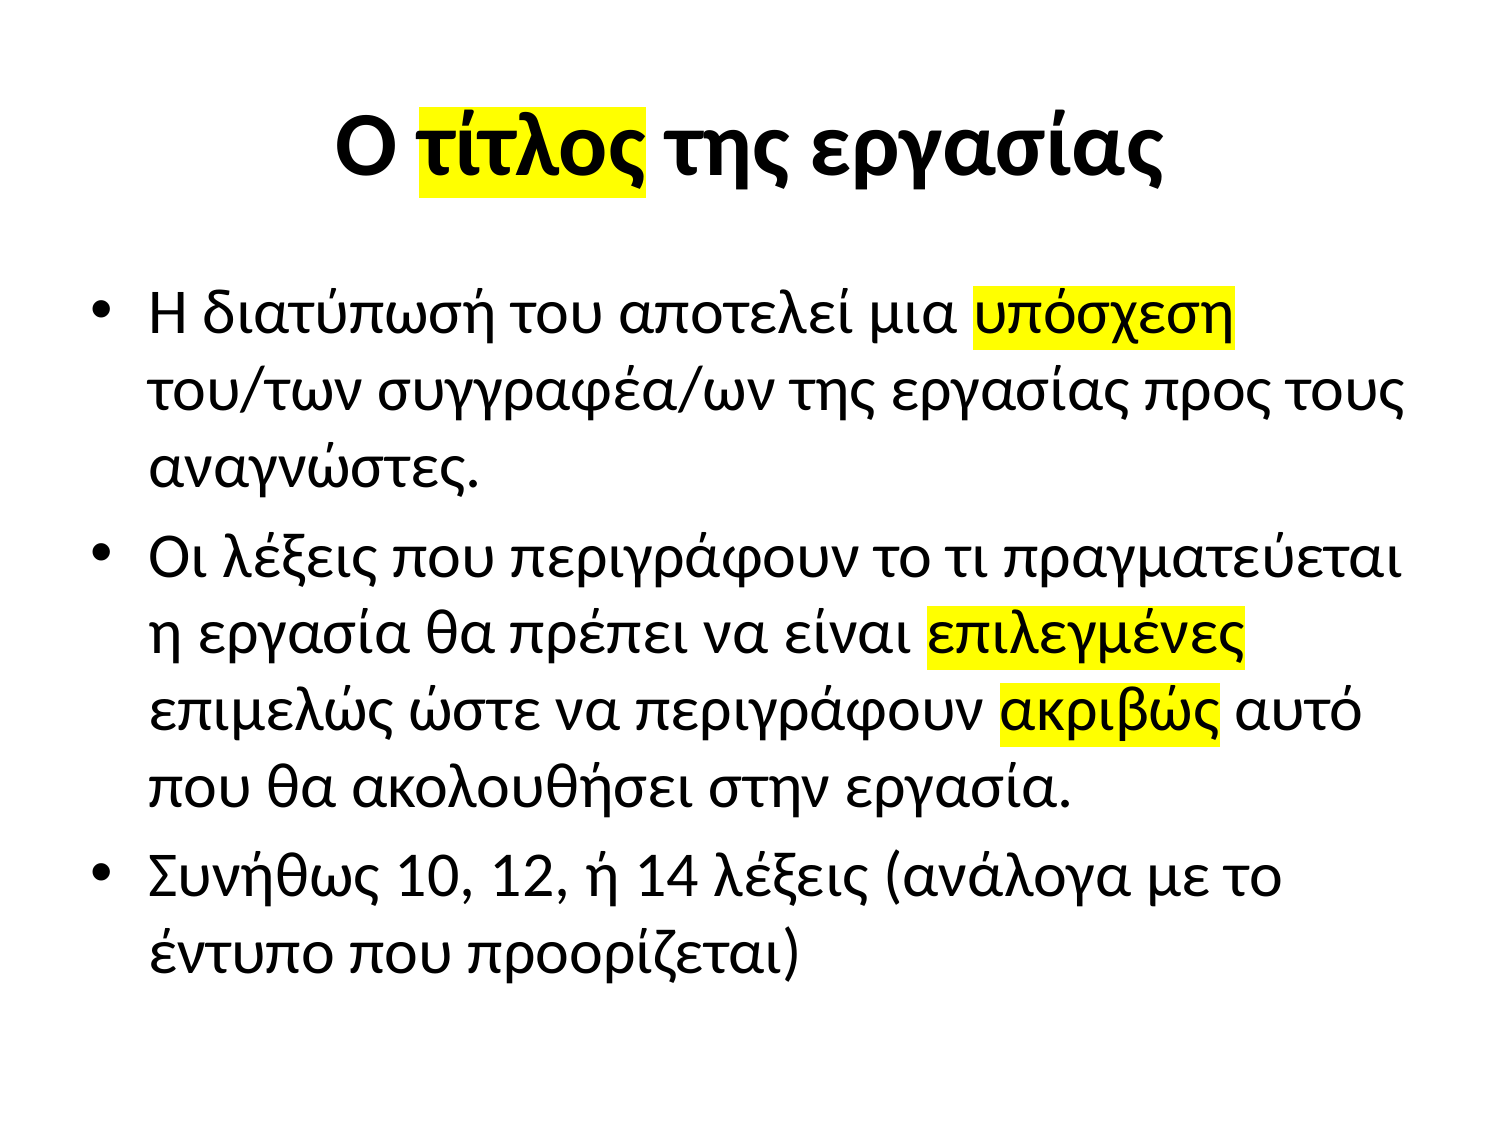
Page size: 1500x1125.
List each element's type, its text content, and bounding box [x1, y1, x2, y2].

title O τίτλος της εργασίας [75, 45, 1425, 233]
list H διατύπωσή του αποτελεί μια υπόσχεση του/των συγγραφέα/ων της εργασίας προς τους αναγνώστες. Οι λέξεις που περιγράφουν το τι πραγματεύεται η εργασία θα πρέπει να είναι επιλεγμένες επιμελώς ώστε να περιγράφουν ακριβώς αυτό που θα ακολουθήσει στην εργασία. Συνήθως 10, 12, ή 14 λέξεις (ανάλογα με το έντυπο που προορίζεται) [75, 262, 1425, 1005]
